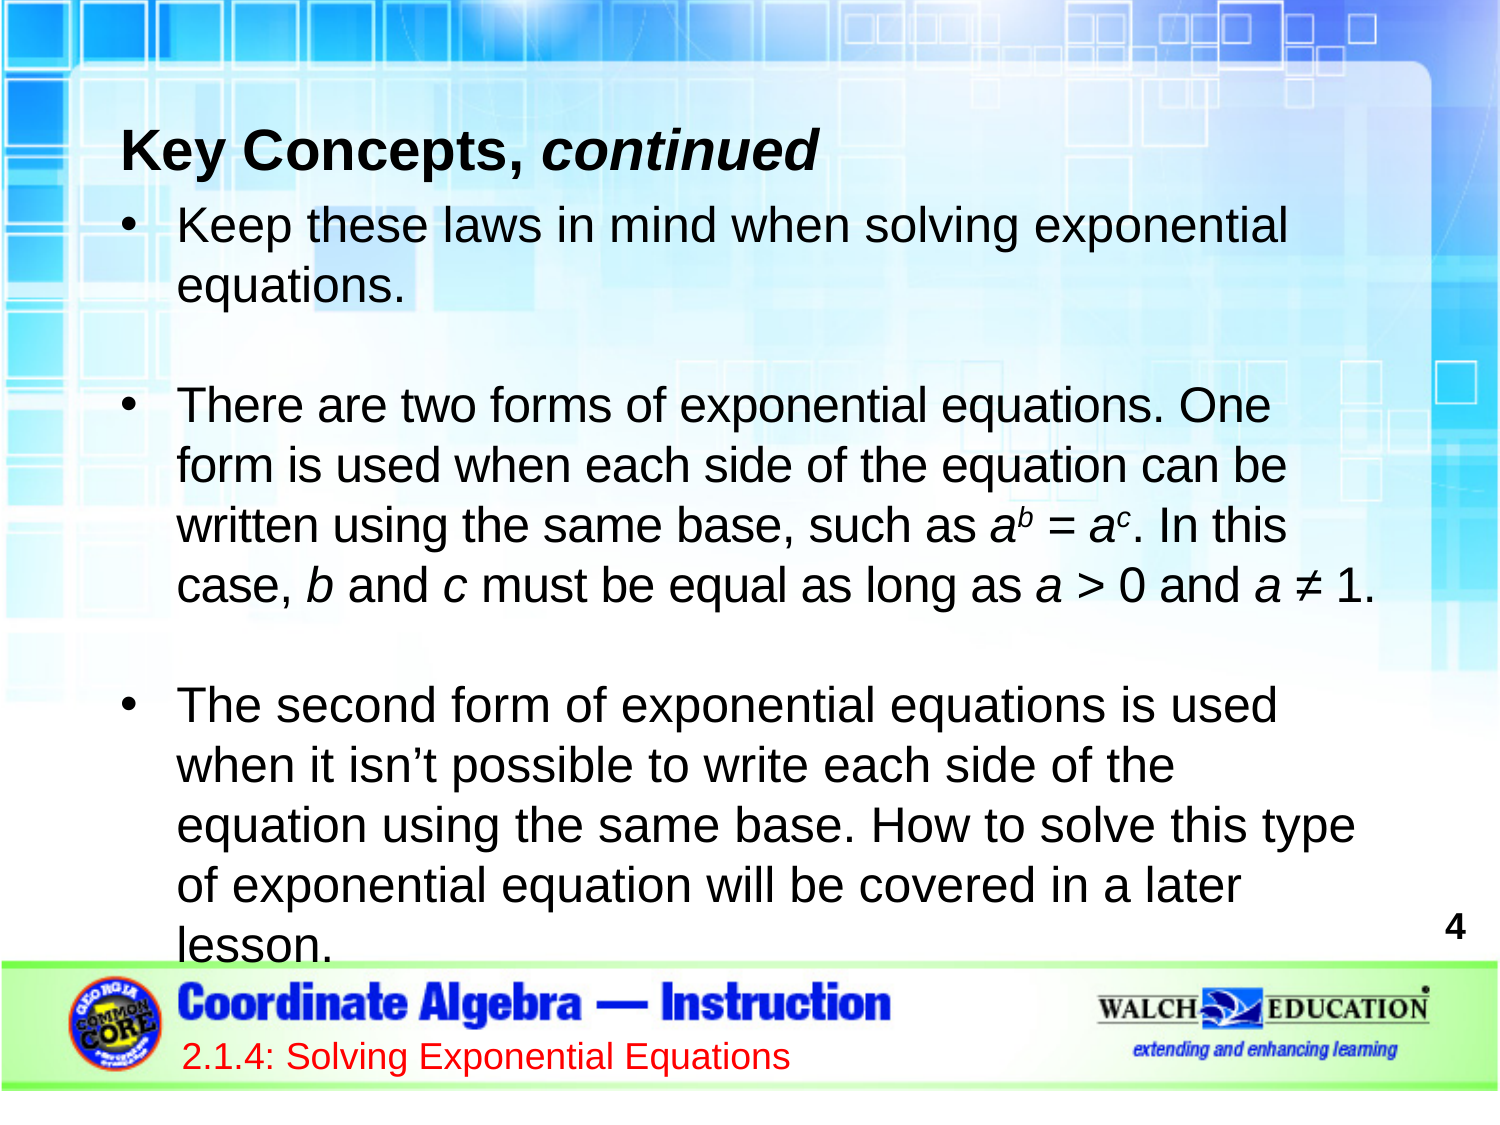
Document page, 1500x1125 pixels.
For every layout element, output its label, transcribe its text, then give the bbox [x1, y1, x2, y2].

slide_number 4 [1361, 901, 1481, 949]
text_box Key Concepts, continued Keep these laws in mind when solving exponential equations. There are two forms of exponential equations. One form is used when each side of the equation can be written using the same base, such as ab = ac. In this case, b and c must be equal as long as a > 0 and a ≠ 1. The second form of exponential equations is used when it isn’t possible to write each side of the equation using the same base. How to solve this type of exponential equation will be covered in a later lesson. [105, 105, 1394, 925]
list 2.1.4: Solving Exponential Equations [166, 1024, 1074, 1068]
picture [1, 0, 1500, 1091]
